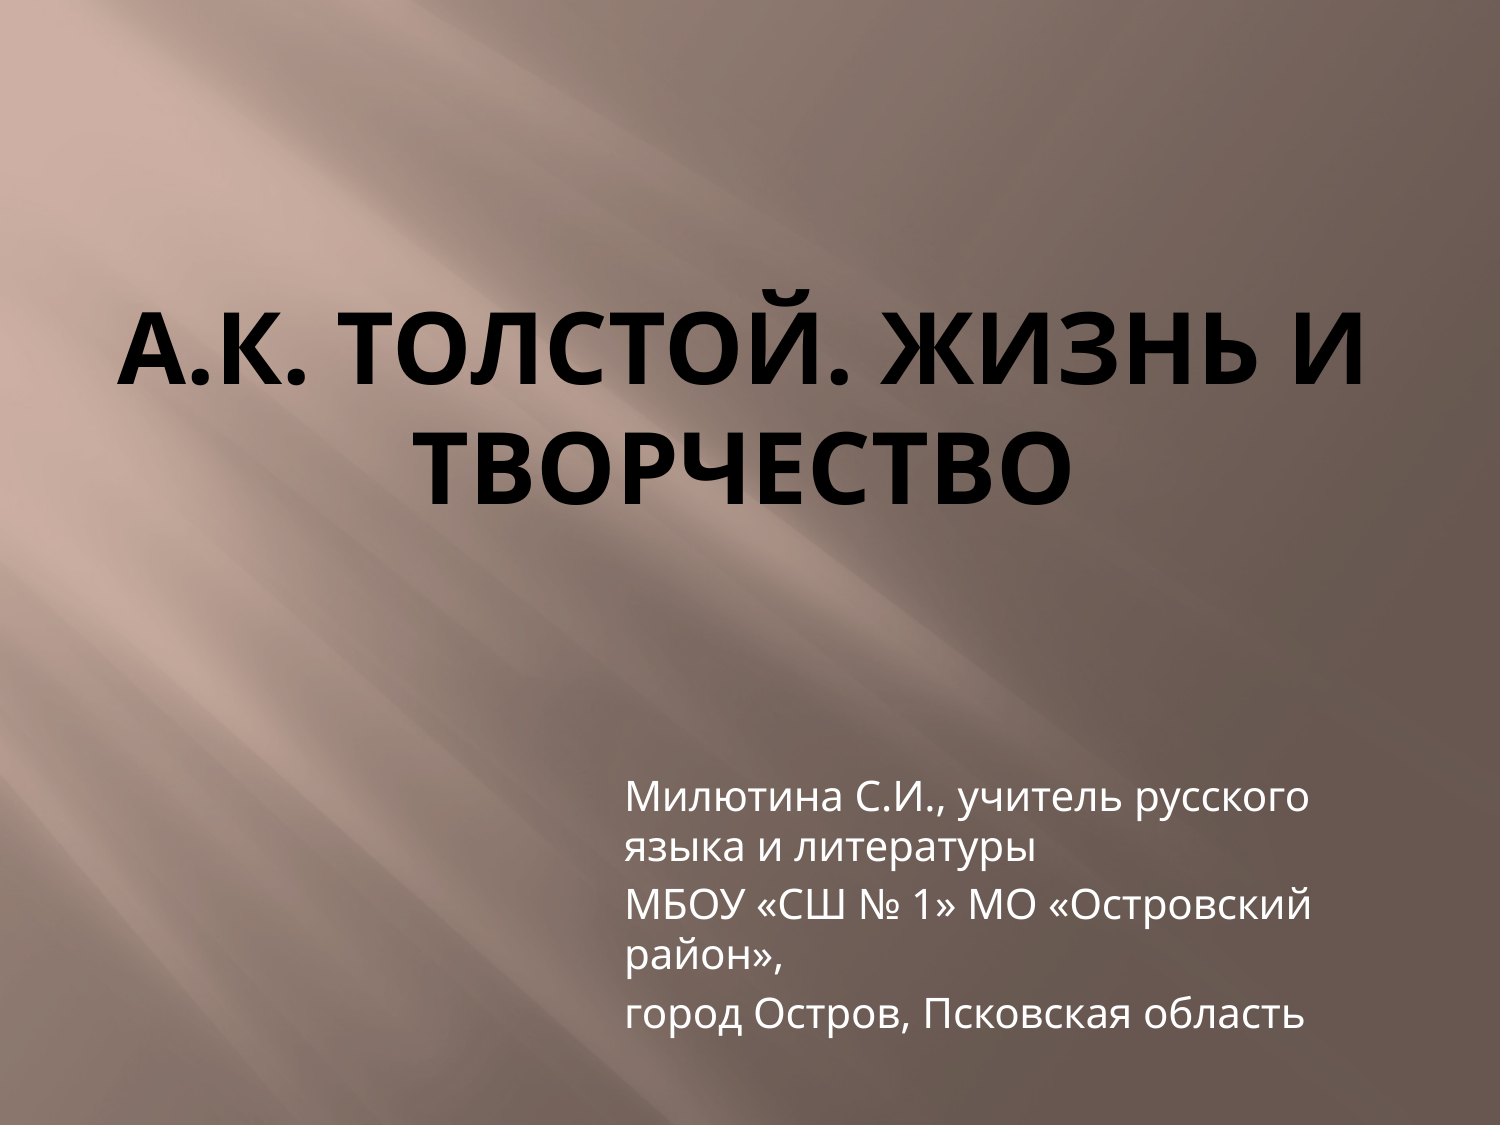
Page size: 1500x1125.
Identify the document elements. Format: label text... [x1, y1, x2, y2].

subtitle Милютина С.И., учитель русского языка и литературы МБОУ «СШ № 1» МО «Островский район», город Остров, Псковская область [609, 761, 1437, 1050]
title А.К. Толстой. Жизнь и творчество [69, 224, 1420, 525]
